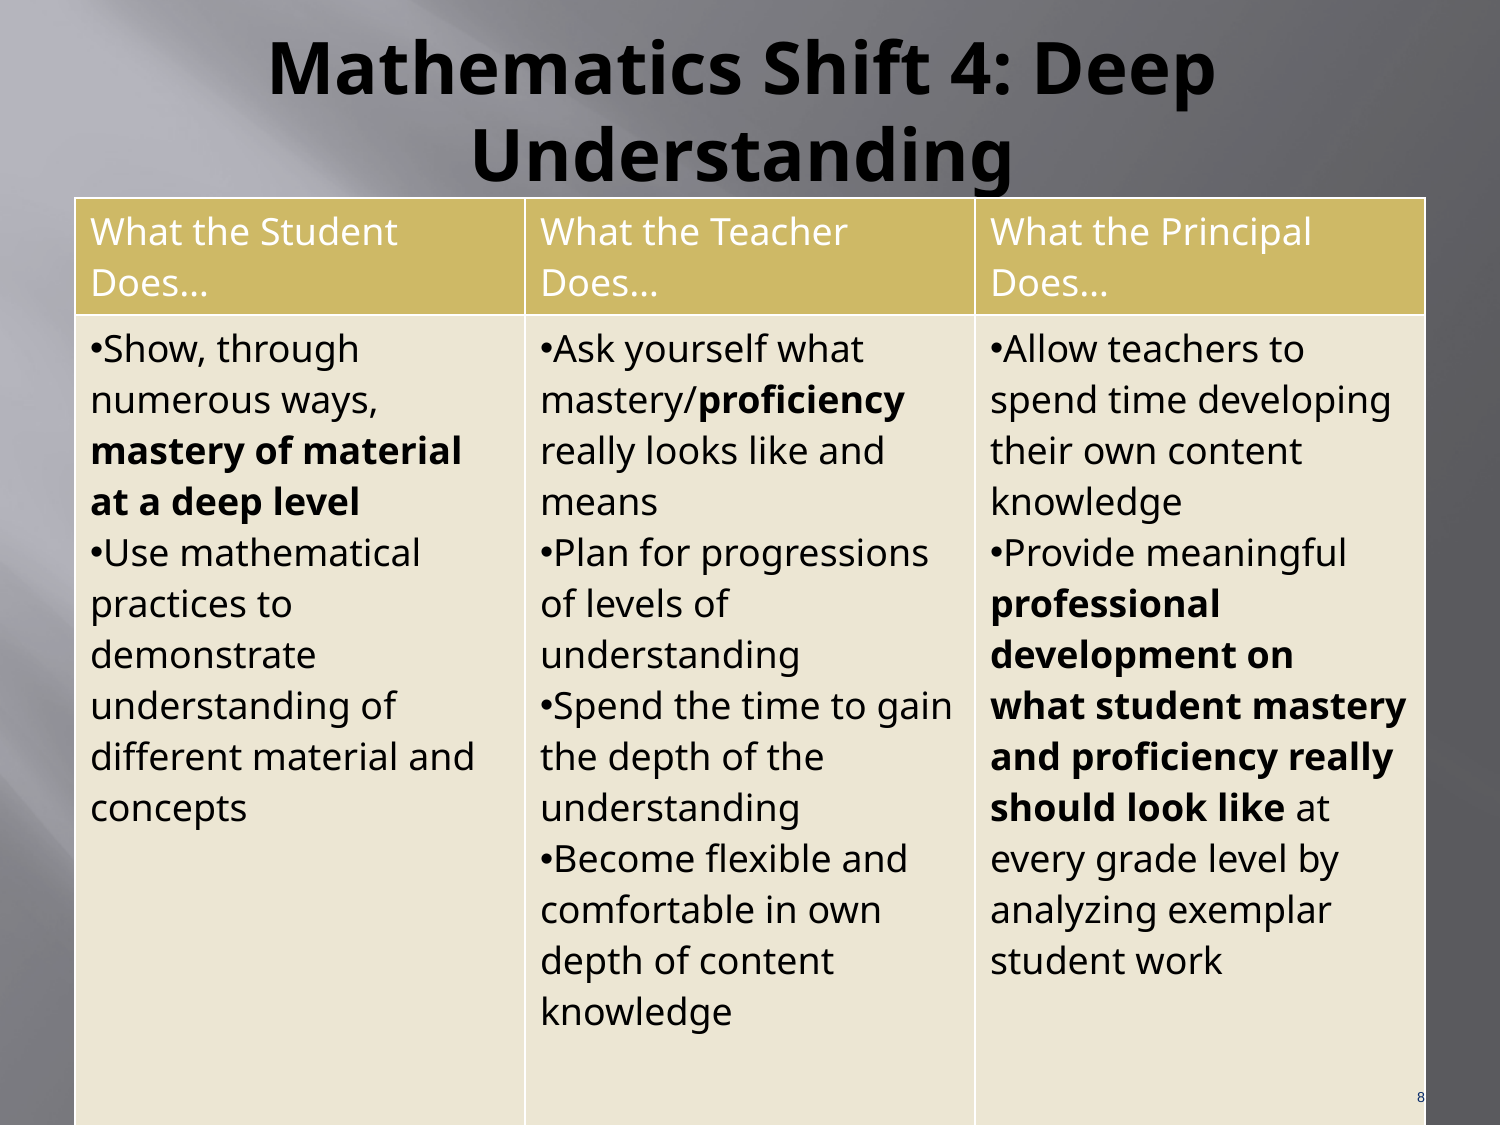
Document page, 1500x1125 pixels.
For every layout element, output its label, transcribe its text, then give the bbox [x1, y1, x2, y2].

table_header What the Student Does… [76, 199, 524, 314]
table_header What the Teacher Does… [526, 199, 974, 314]
slide_number 8 [1299, 1052, 1425, 1113]
table_cell Show, through numerous ways, mastery of material at a deep level Use mathematical practices to demonstrate understanding of different material and concepts [76, 316, 524, 1125]
table_cell Allow teachers to spend time developing their own content knowledge Provide meaningful professional development on what student mastery and proficiency really should look like at every grade level by analyzing exemplar student work [976, 316, 1424, 1125]
title Mathematics Shift 4: Deep Understanding [67, 13, 1418, 205]
table_header What the Principal Does… [976, 199, 1424, 314]
table_cell Ask yourself what mastery/proficiency really looks like and means Plan for progressions of levels of understanding Spend the time to gain the depth of the understanding Become flexible and comfortable in own depth of content knowledge [526, 316, 974, 1125]
